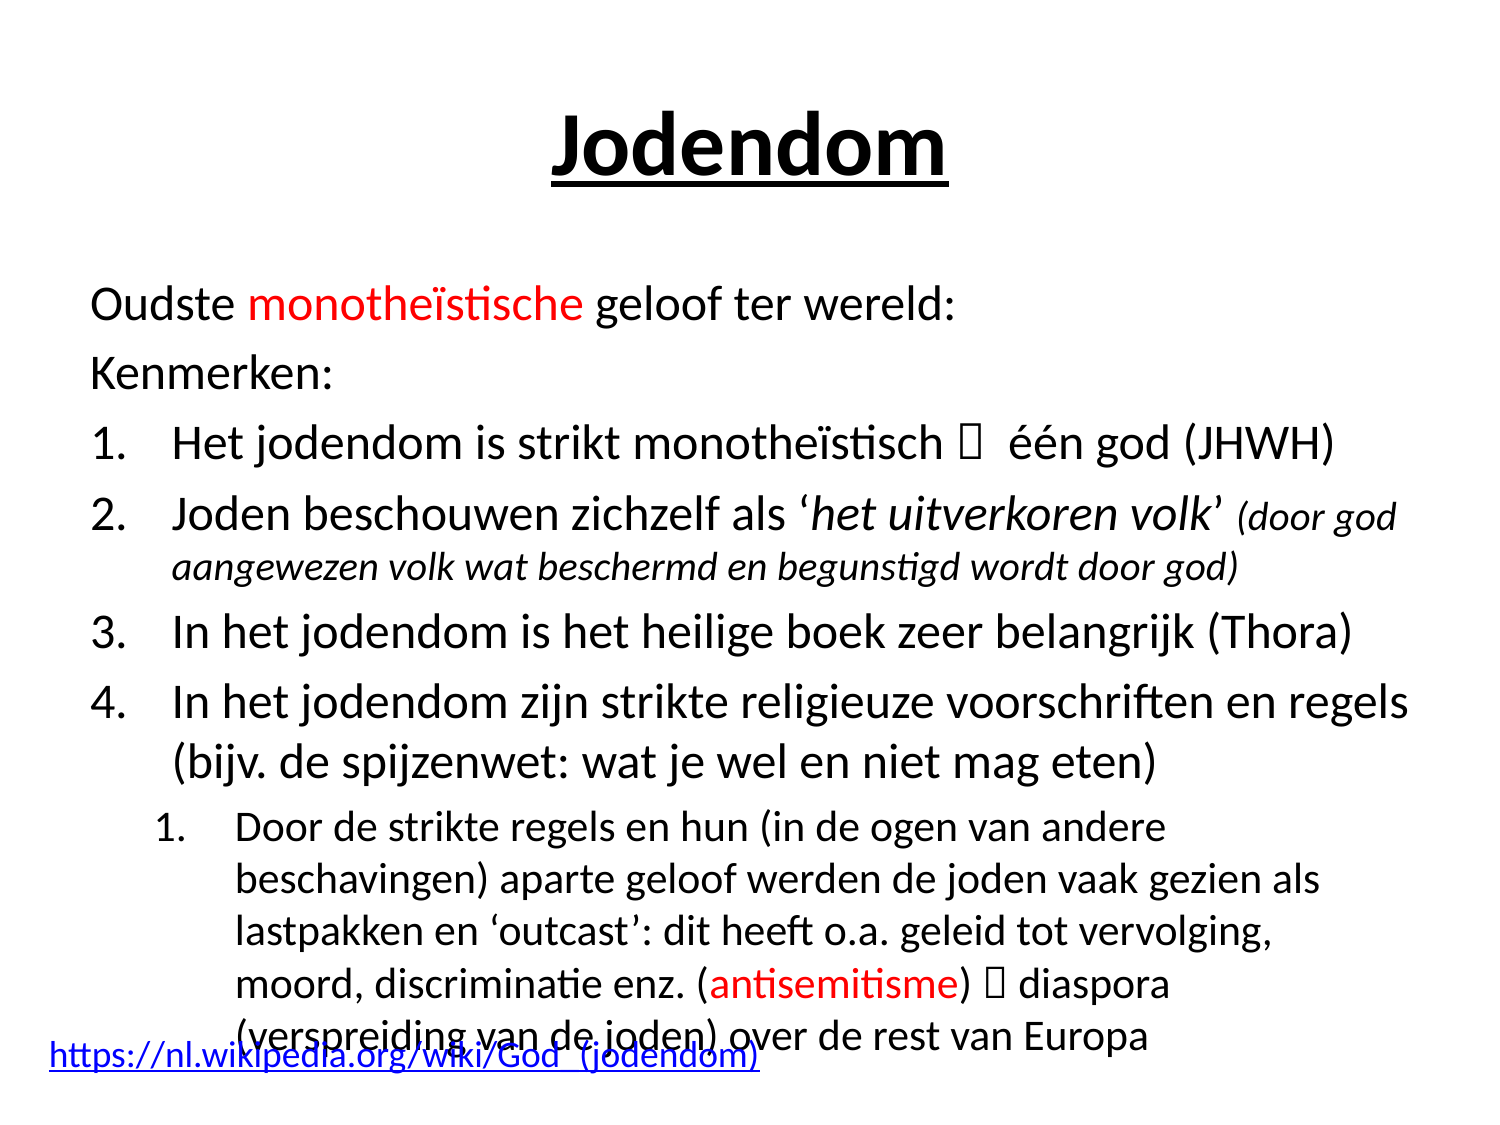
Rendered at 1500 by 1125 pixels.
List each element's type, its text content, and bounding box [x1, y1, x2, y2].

list Oudste monotheïstische geloof ter wereld: Kenmerken: Het jodendom is strikt monotheïstisch  één god (JHWH) Joden beschouwen zichzelf als ‘het uitverkoren volk’ (door god aangewezen volk wat beschermd en begunstigd wordt door god) In het jodendom is het heilige boek zeer belangrijk (Thora) In het jodendom zijn strikte religieuze voorschriften en regels (bijv. de spijzenwet: wat je wel en niet mag eten) Door de strikte regels en hun (in de ogen van andere beschavingen) aparte geloof werden de joden vaak gezien als lastpakken en ‘outcast’: dit heeft o.a. geleid tot vervolging, moord, discriminatie enz. (antisemitisme)  diaspora (verspreiding van de joden) over de rest van Europa [75, 262, 1425, 1083]
title Jodendom [75, 45, 1425, 233]
text_box https://nl.wikipedia.org/wiki/God_(jodendom) [34, 1022, 775, 1083]
